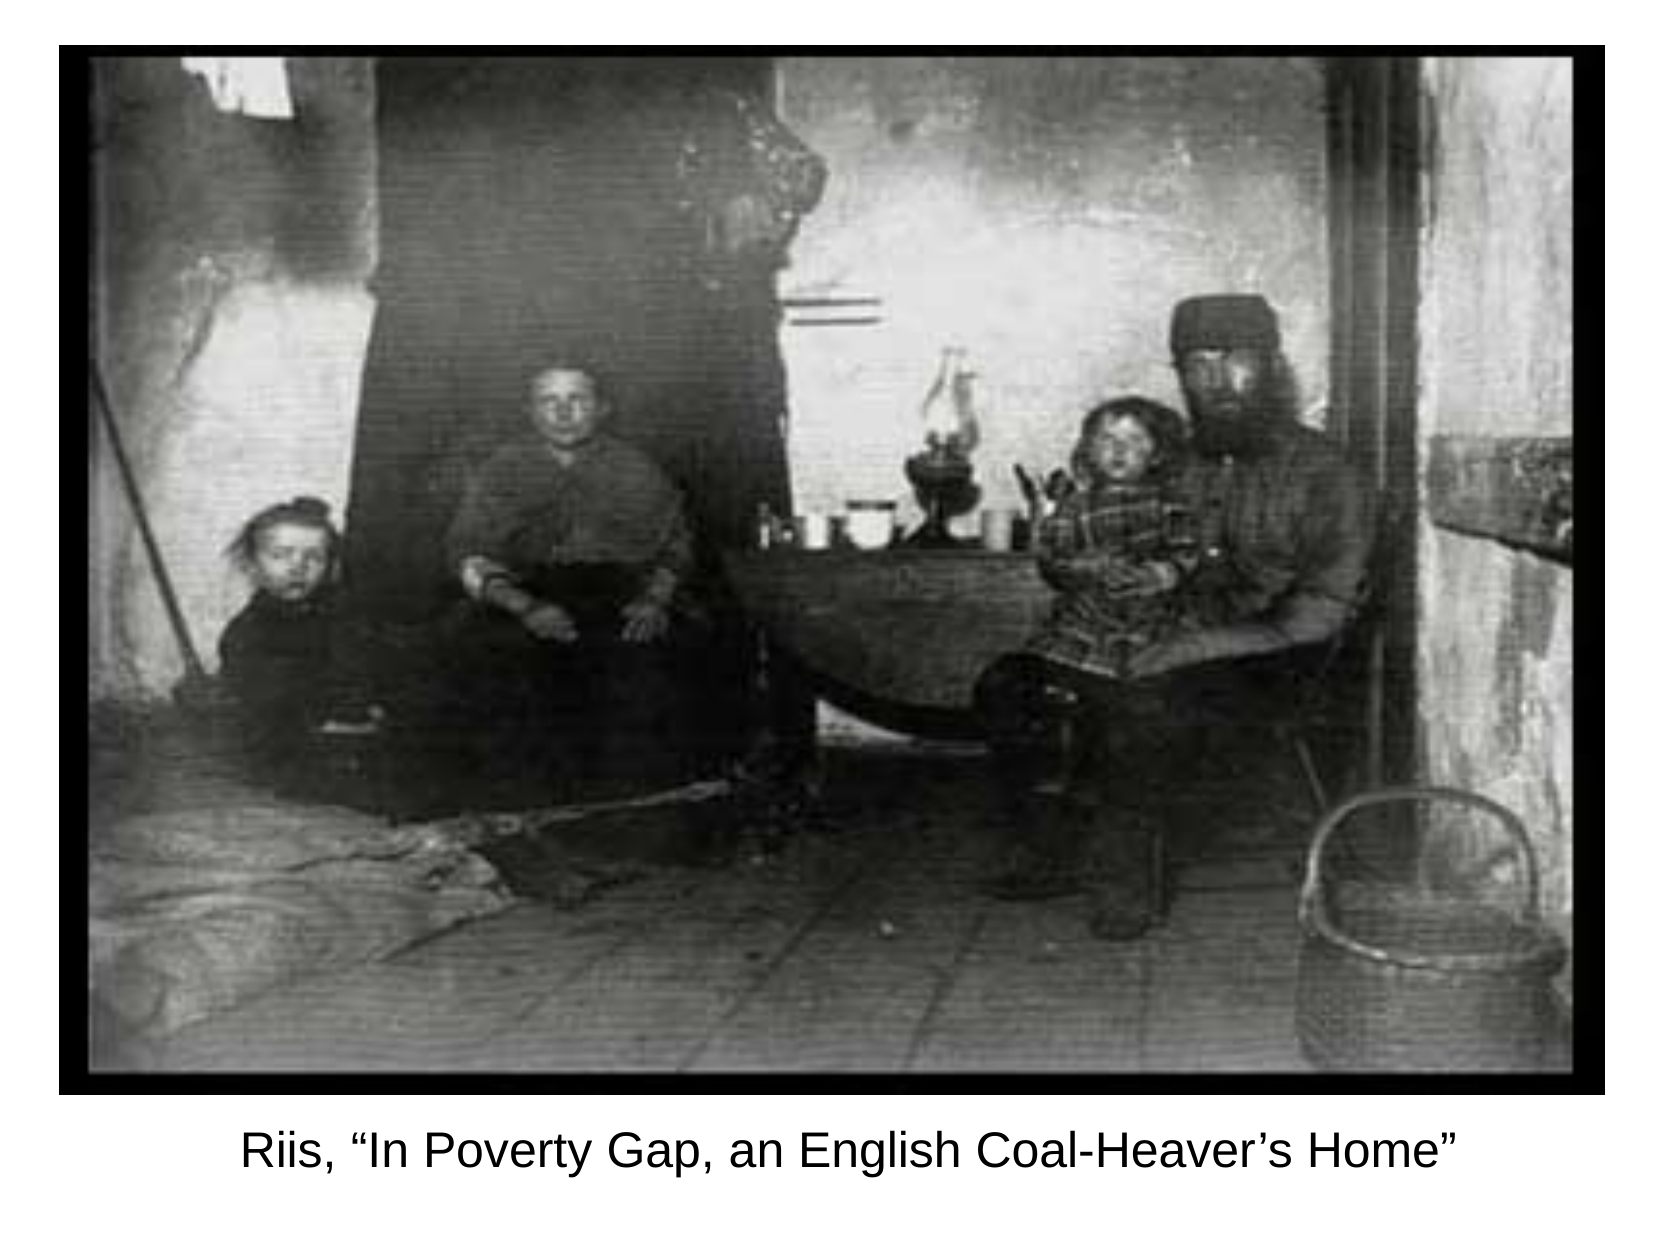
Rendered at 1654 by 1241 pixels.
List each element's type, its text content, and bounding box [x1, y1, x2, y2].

text_box Riis, “In Poverty Gap, an English Coal-Heaver’s Home” [224, 1109, 1485, 1186]
picture [59, 44, 1606, 1096]
